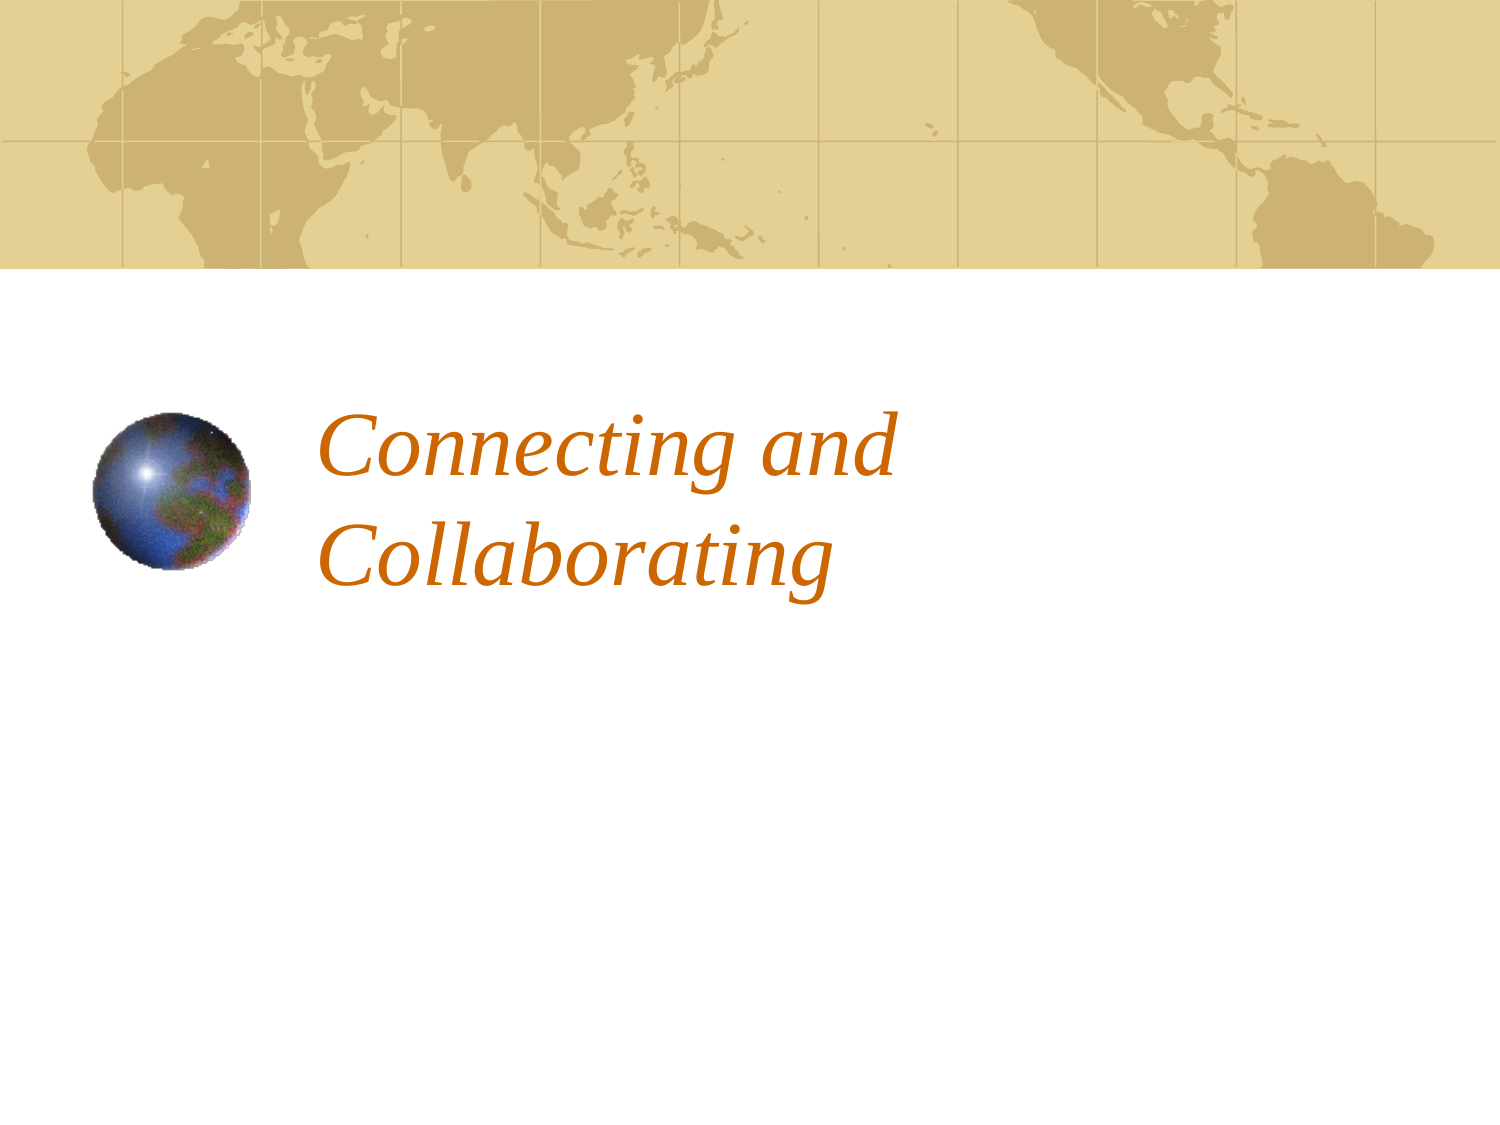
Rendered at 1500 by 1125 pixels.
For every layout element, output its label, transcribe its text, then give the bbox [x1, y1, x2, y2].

picture [87, 407, 268, 575]
title Connecting and Collaborating [299, 299, 1438, 688]
